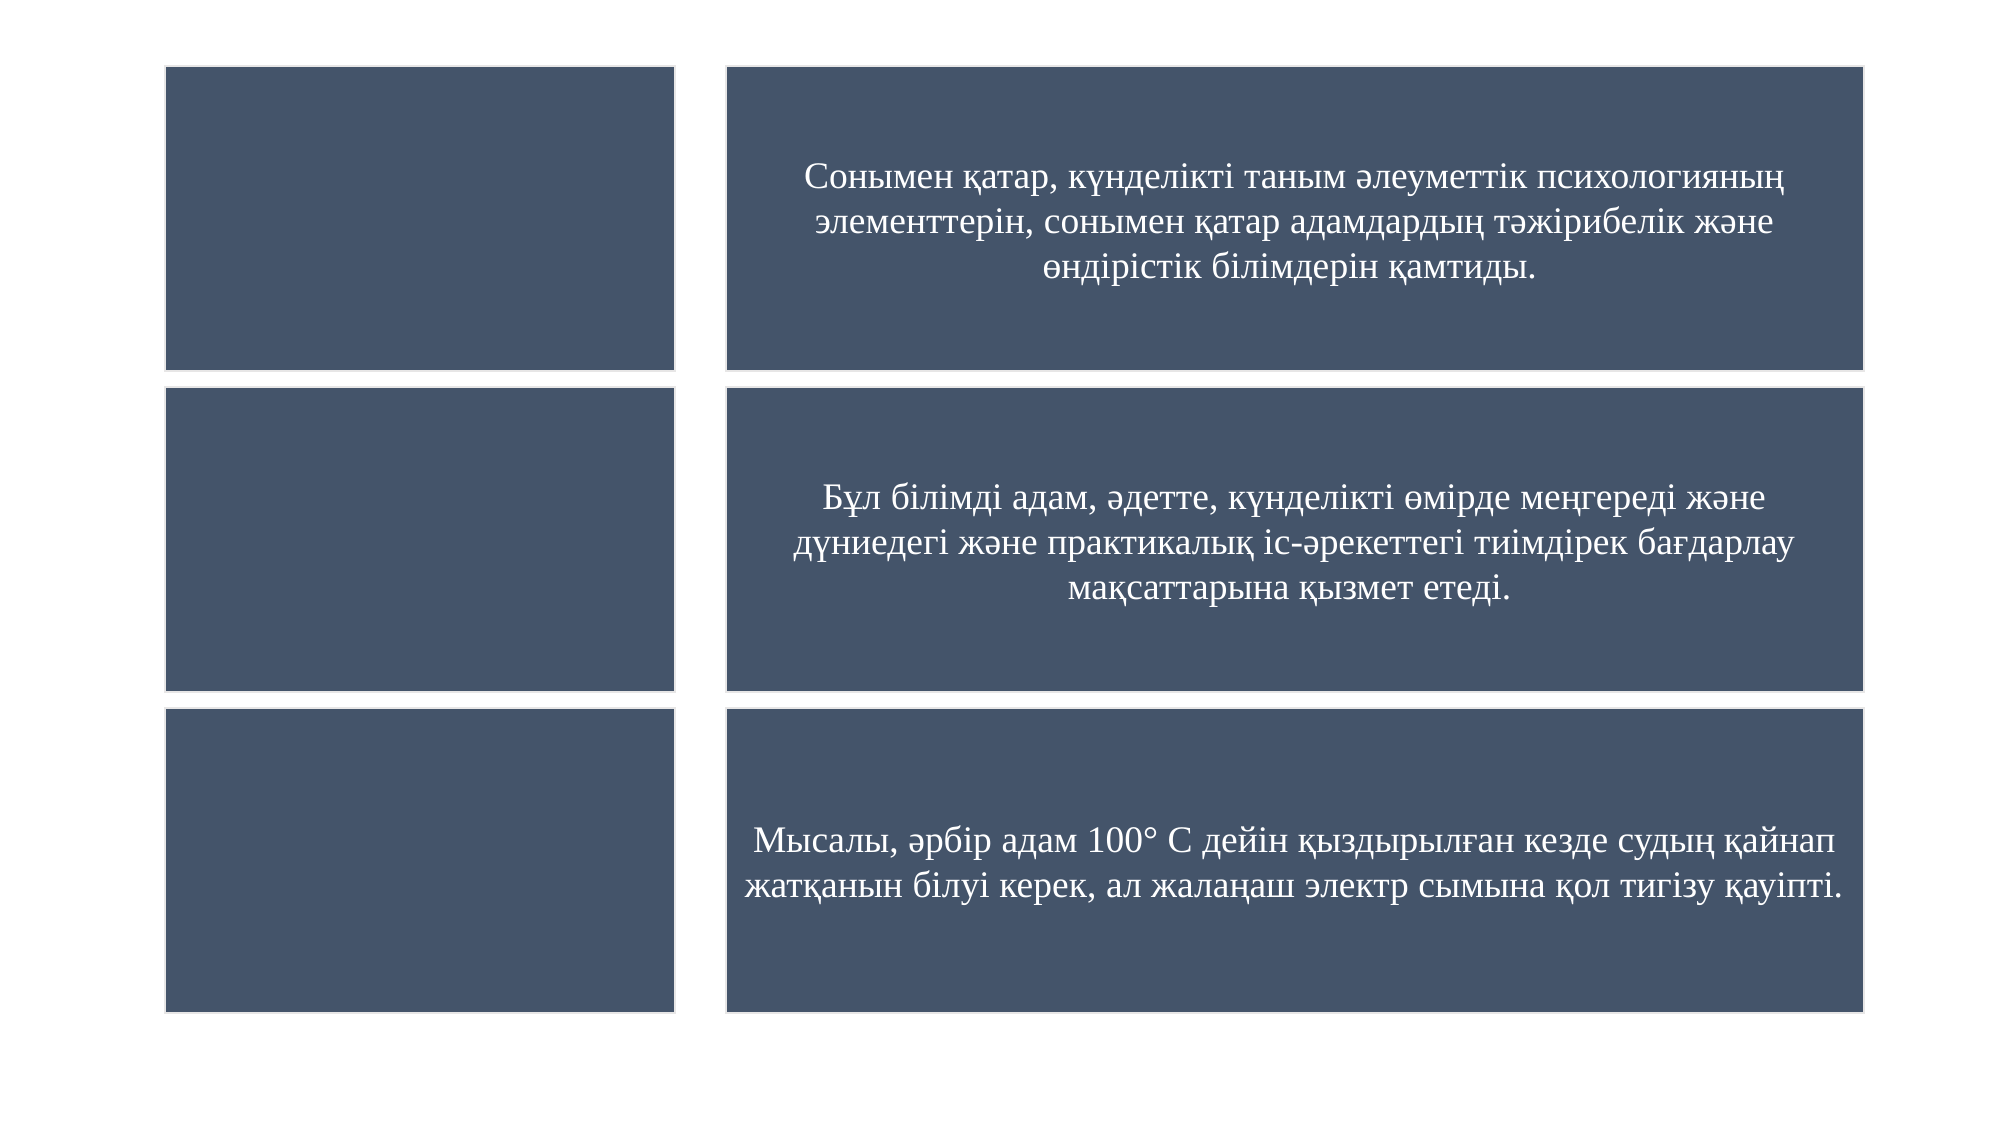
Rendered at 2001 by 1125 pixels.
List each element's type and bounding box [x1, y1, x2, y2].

list [165, 65, 1864, 1014]
